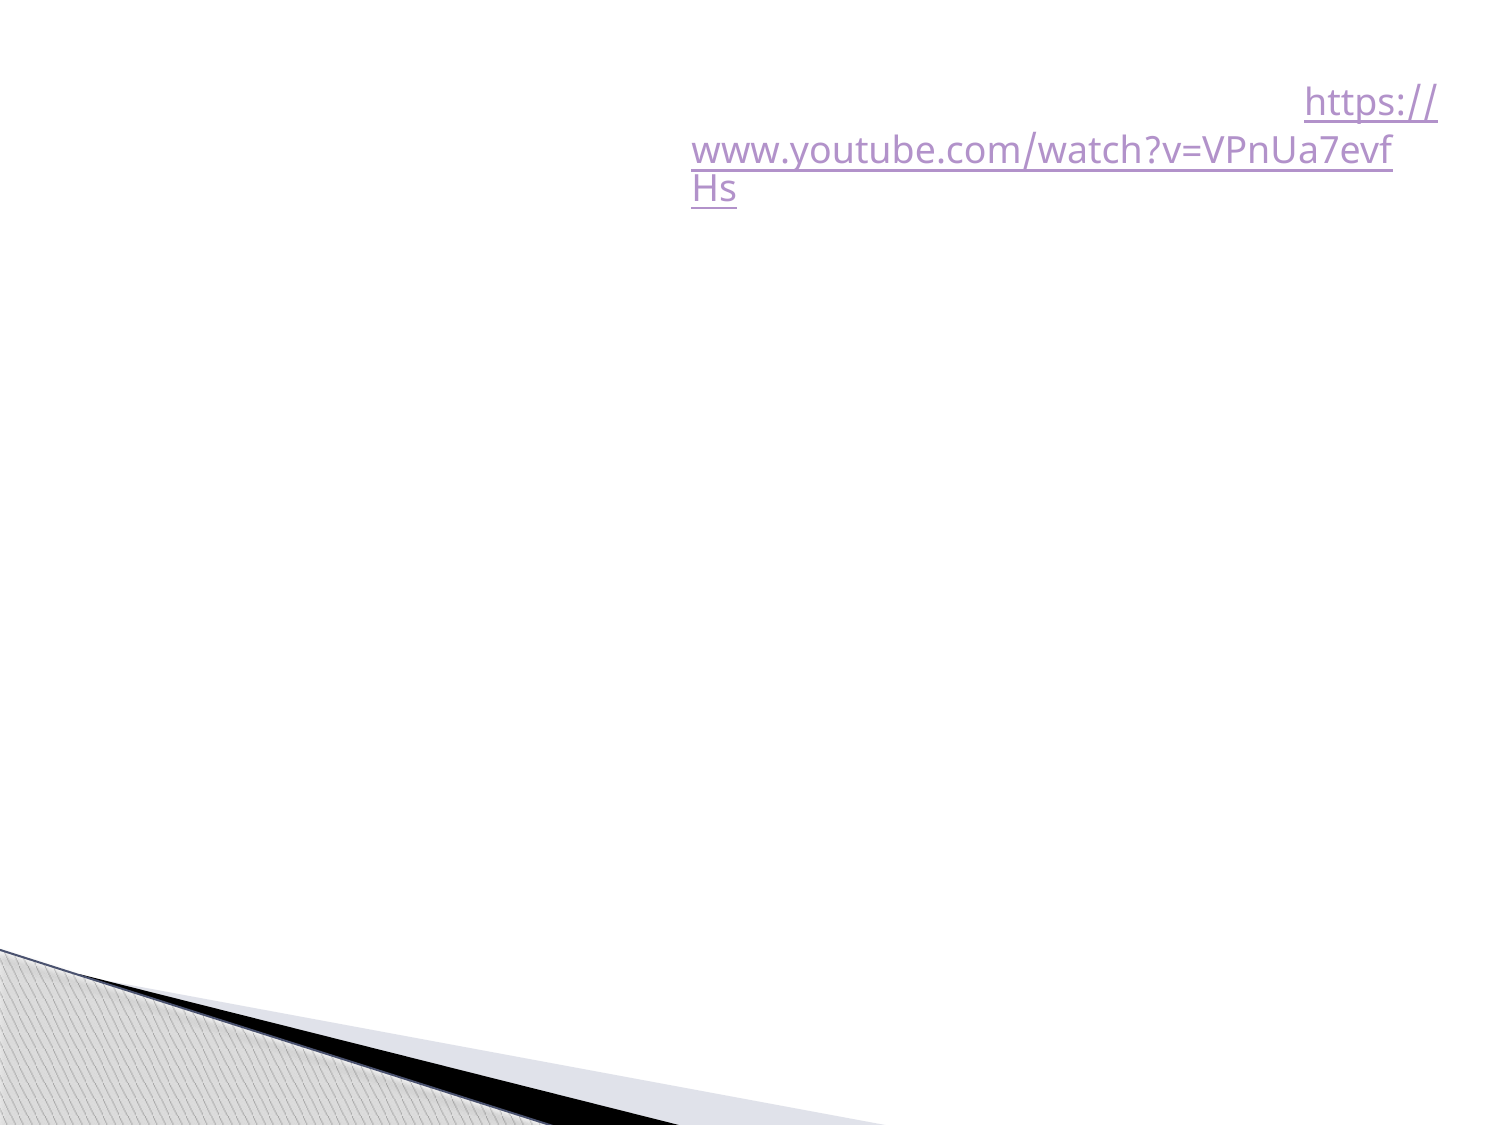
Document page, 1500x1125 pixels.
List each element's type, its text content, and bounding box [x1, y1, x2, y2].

text_box https://www.youtube.com/watch?v=VPnUa7evfHs [703, 70, 1453, 273]
